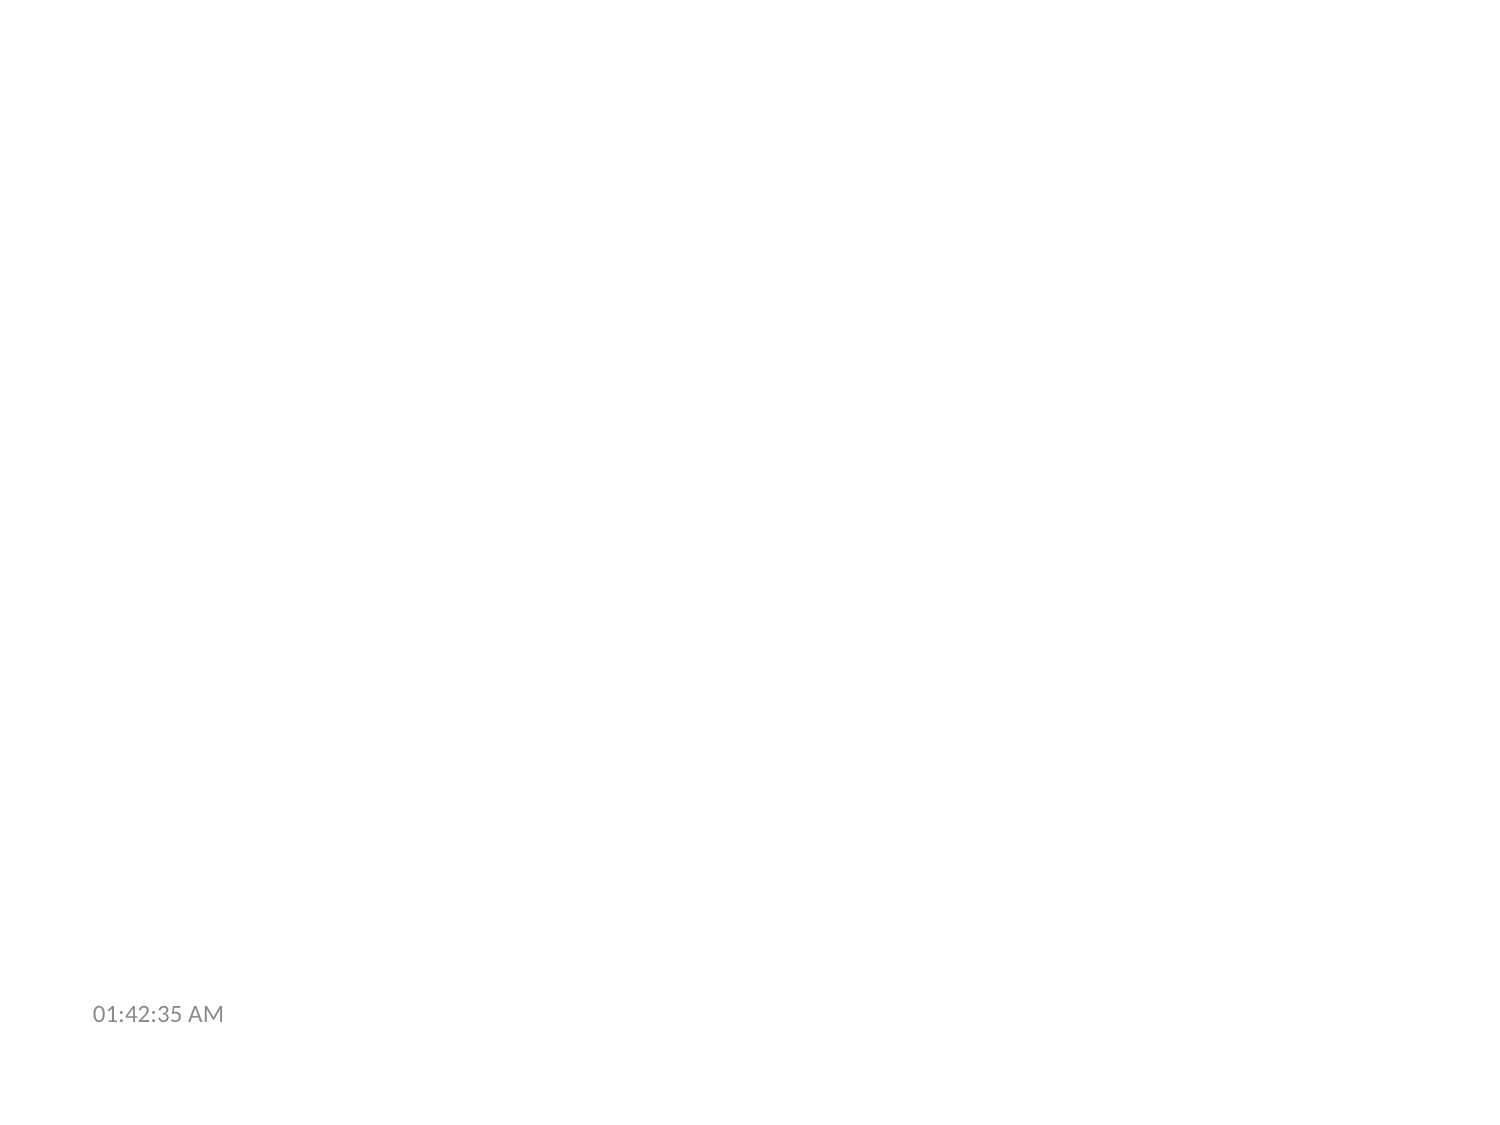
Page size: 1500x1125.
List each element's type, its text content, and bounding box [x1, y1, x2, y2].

text_box 3:35:09 PM [77, 982, 428, 1043]
